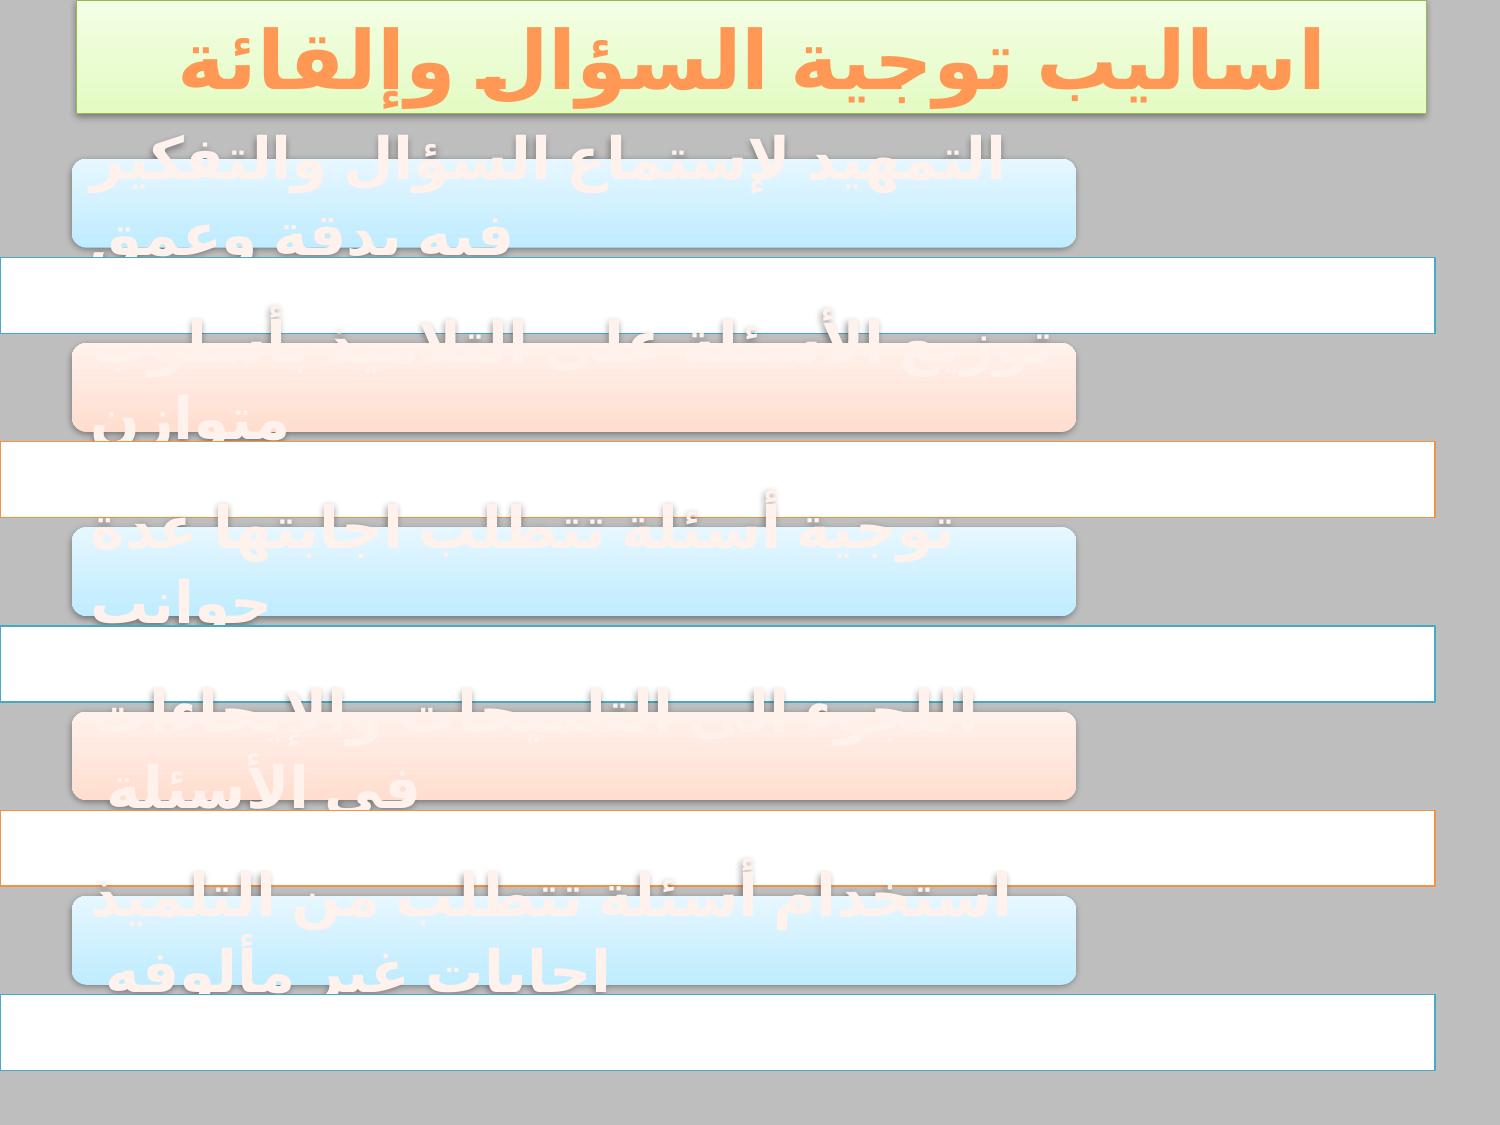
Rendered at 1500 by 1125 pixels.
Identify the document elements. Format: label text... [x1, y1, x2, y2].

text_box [0, 148, 1436, 1071]
title اساليب توجية السؤال وإلقائة [76, 0, 1427, 114]
